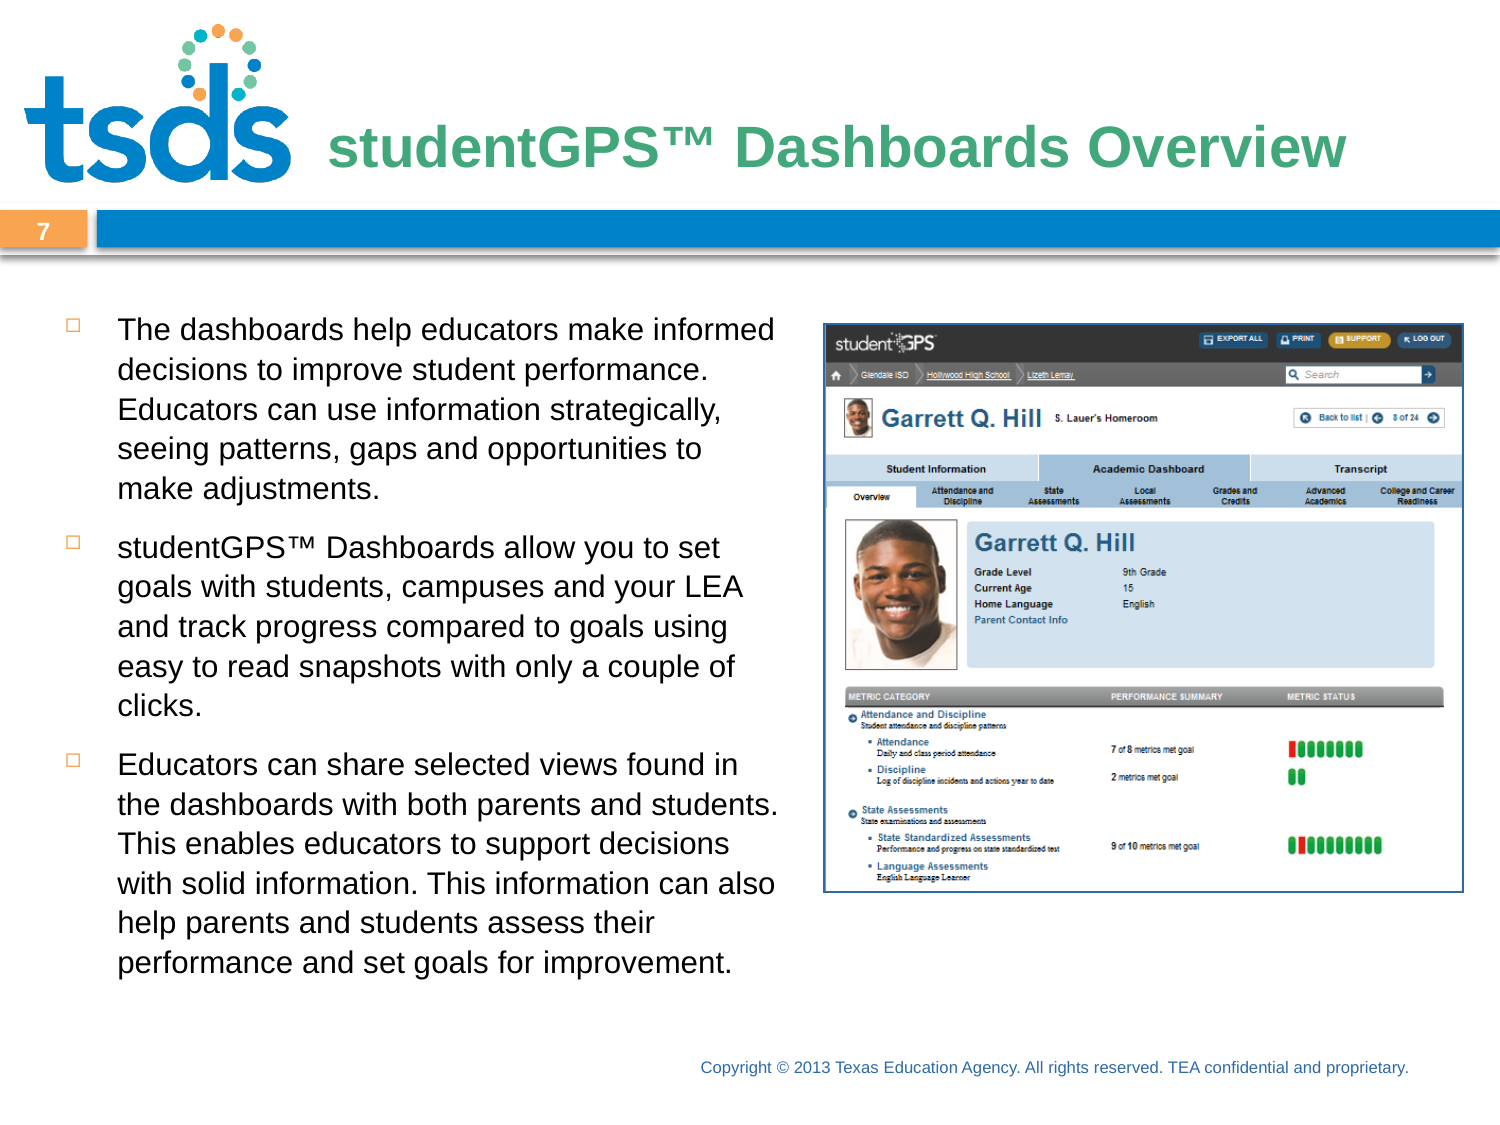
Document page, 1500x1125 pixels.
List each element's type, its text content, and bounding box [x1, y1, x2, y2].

picture [24, 24, 291, 191]
list The dashboards help educators make informed decisions to improve student performance. Educators can use information strategically, seeing patterns, gaps and opportunities to make adjustments. studentGPS™ Dashboards allow you to set goals with students, campuses and your LEA and track progress compared to goals using easy to read snapshots with only a couple of clicks. Educators can share selected views found in the dashboards with both parents and students. This enables educators to support decisions with solid information. This information can also help parents and students assess their performance and set goals for improvement. [50, 299, 800, 1025]
slide_number 6 [0, 210, 88, 251]
title studentGPS™ Dashboards Overview [312, 75, 1438, 213]
picture [824, 324, 1463, 892]
